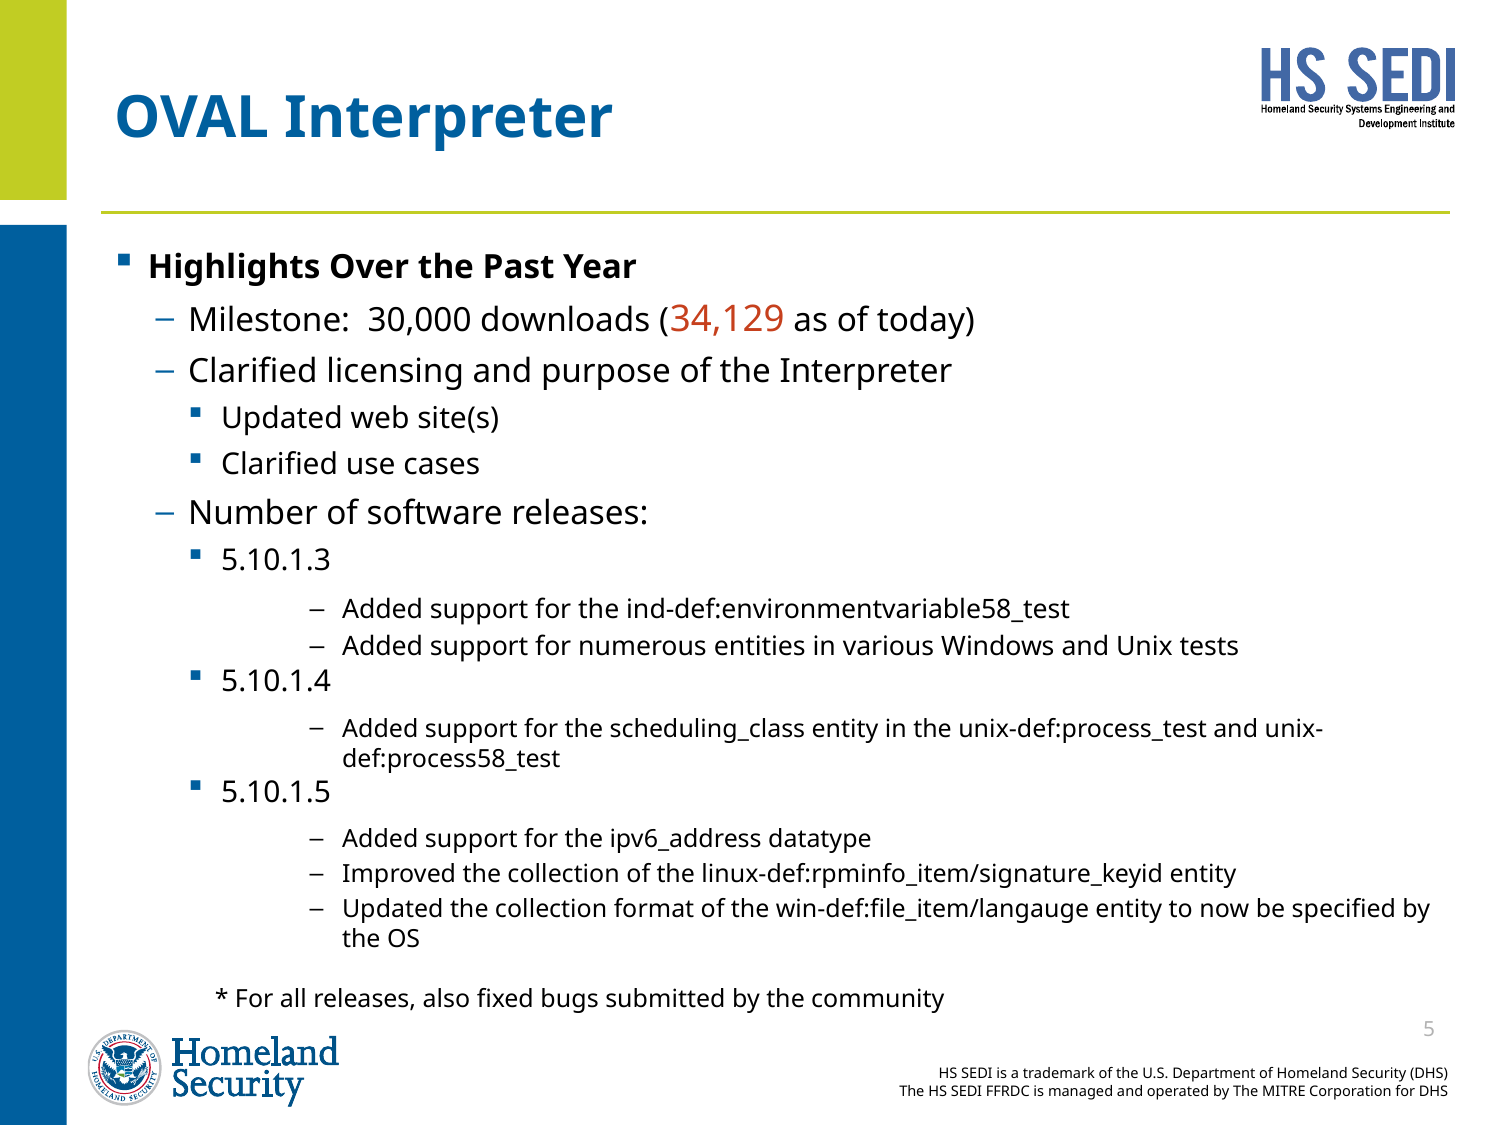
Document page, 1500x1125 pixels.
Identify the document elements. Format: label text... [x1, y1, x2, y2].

slide_number 5 [1368, 1021, 1450, 1052]
list Highlights Over the Past Year Milestone: 30,000 downloads (34,129 as of today) Clarified licensing and purpose of the Interpreter Updated web site(s) Clarified use cases Number of software releases: 5.10.1.3 Added support for the ind-def:environmentvariable58_test Added support for numerous entities in various Windows and Unix tests 5.10.1.4 Added support for the scheduling_class entity in the unix-def:process_test and unix-def:process58_test 5.10.1.5 Added support for the ipv6_address datatype Improved the collection of the linux-def:rpminfo_item/signature_keyid entity Updated the collection format of the win-def:file_item/langauge entity to now be specified by the OS [99, 237, 1450, 963]
text_box * For all releases, also fixed bugs submitted by the community [199, 975, 1175, 1020]
title OVAL Interpreter [99, 45, 1248, 188]
